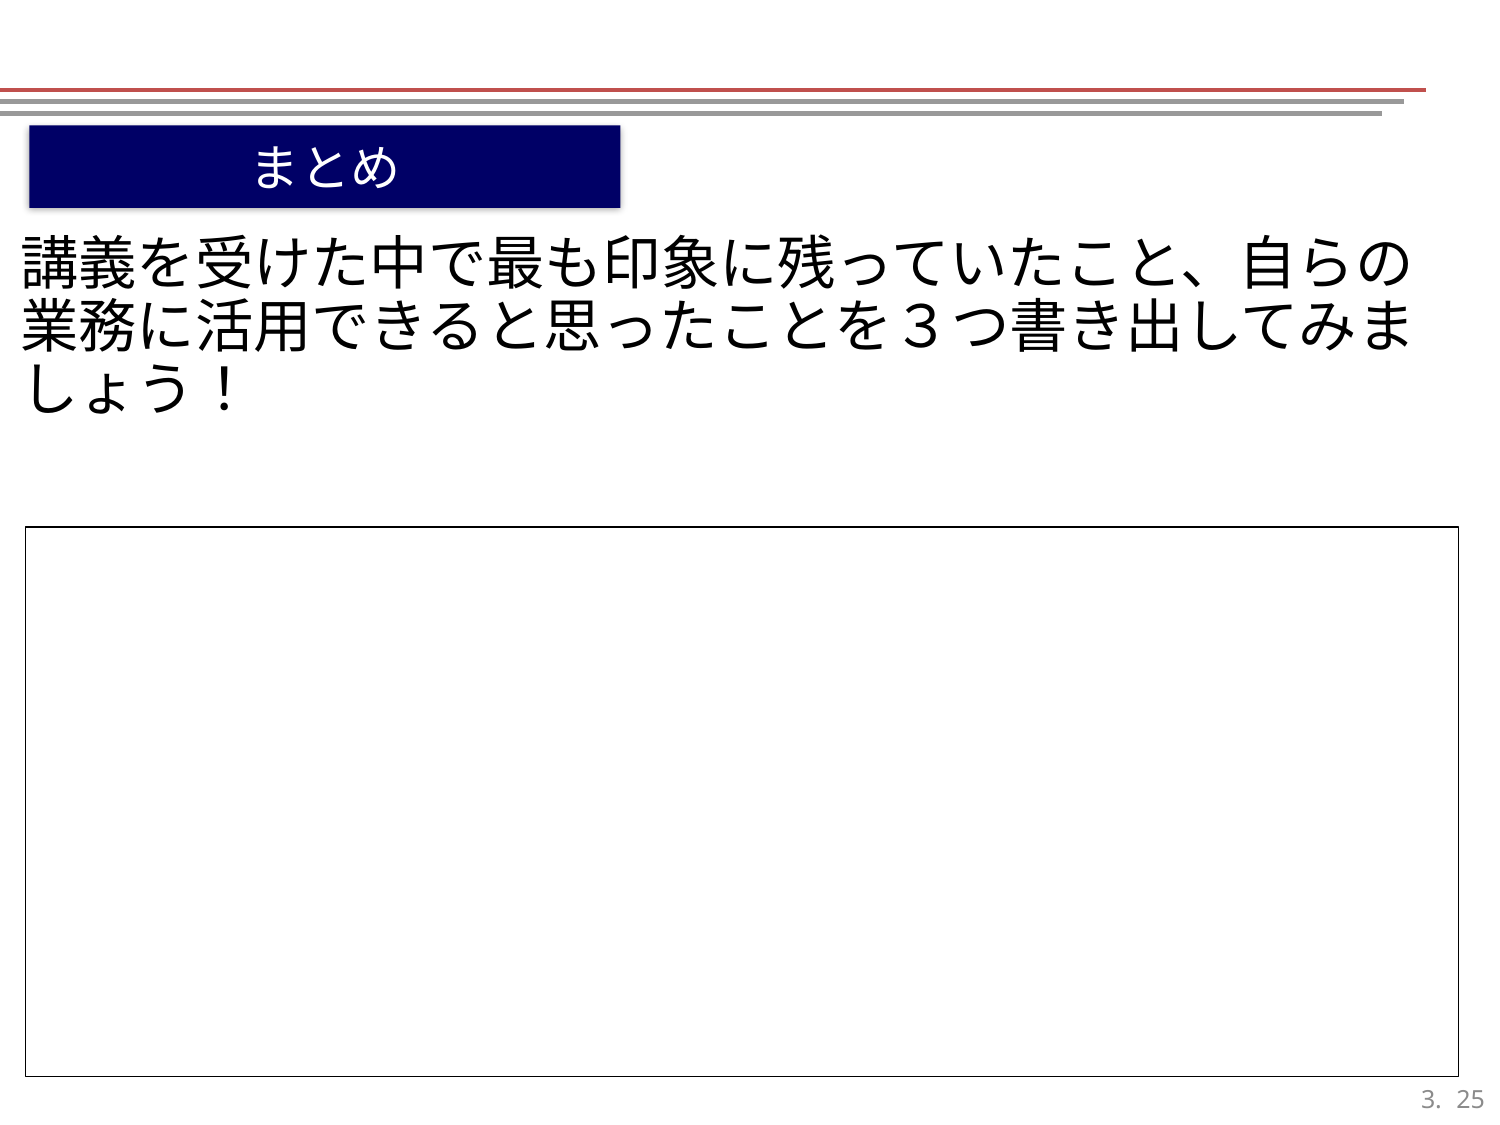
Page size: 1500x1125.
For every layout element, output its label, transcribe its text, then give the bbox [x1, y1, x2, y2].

text_box まとめ [29, 125, 621, 208]
text_box [24, 525, 1461, 1078]
slide_number 24 [1381, 1065, 1500, 1125]
text_box 講義を受けた中で最も印象に残っていたこと、自らの業務に活用できると思ったことを３つ書き出してみましょう！ [4, 225, 1484, 529]
